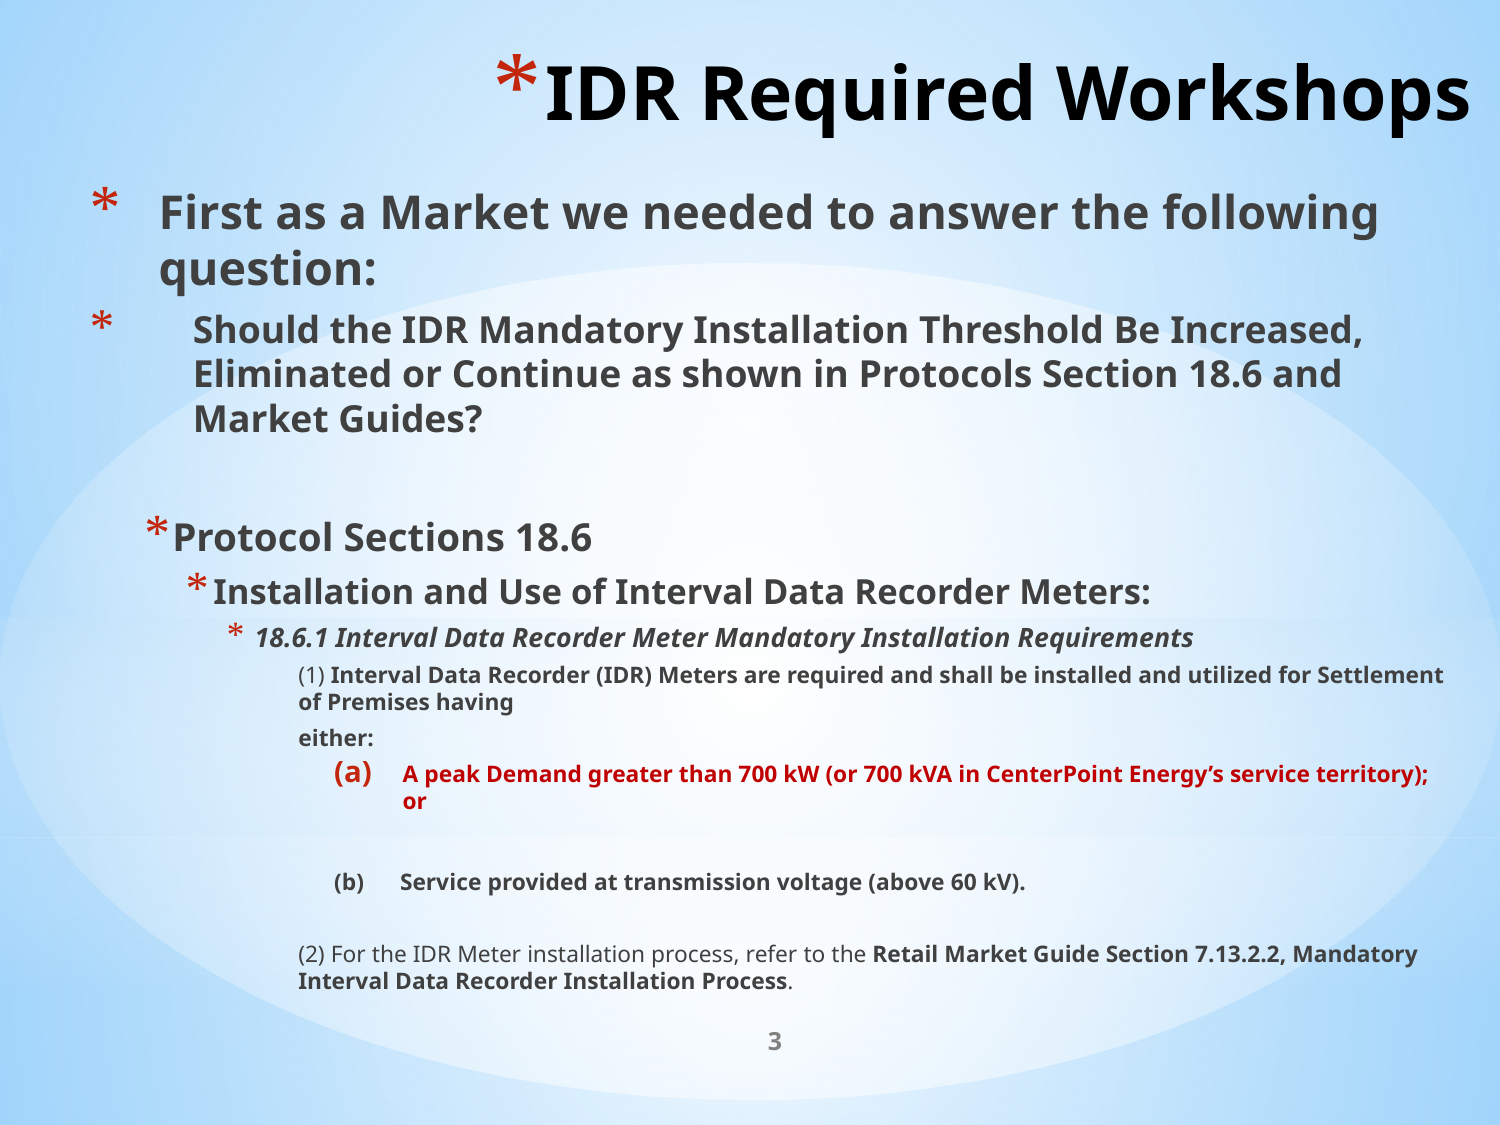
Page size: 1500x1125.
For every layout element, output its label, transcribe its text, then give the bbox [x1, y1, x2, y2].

slide_number 3 [624, 1012, 925, 1073]
title IDR Required Workshops [62, 37, 1488, 200]
list First as a Market we needed to answer the following question: Should the IDR Mandatory Installation Threshold Be Increased, Eliminated or Continue as shown in Protocols Section 18.6 and Market Guides? Protocol Sections 18.6 Installation and Use of Interval Data Recorder Meters: 18.6.1 Interval Data Recorder Meter Mandatory Installation Requirements (1) Interval Data Recorder (IDR) Meters are required and shall be installed and utilized for Settlement of Premises having either: A peak Demand greater than 700 kW (or 700 kVA in CenterPoint Energy’s service territory); or (b) Service provided at transmission voltage (above 60 kV). (2) For the IDR Meter installation process, refer to the Retail Market Guide Section 7.13.2.2, Mandatory Interval Data Recorder Installation Process. [75, 174, 1463, 1013]
